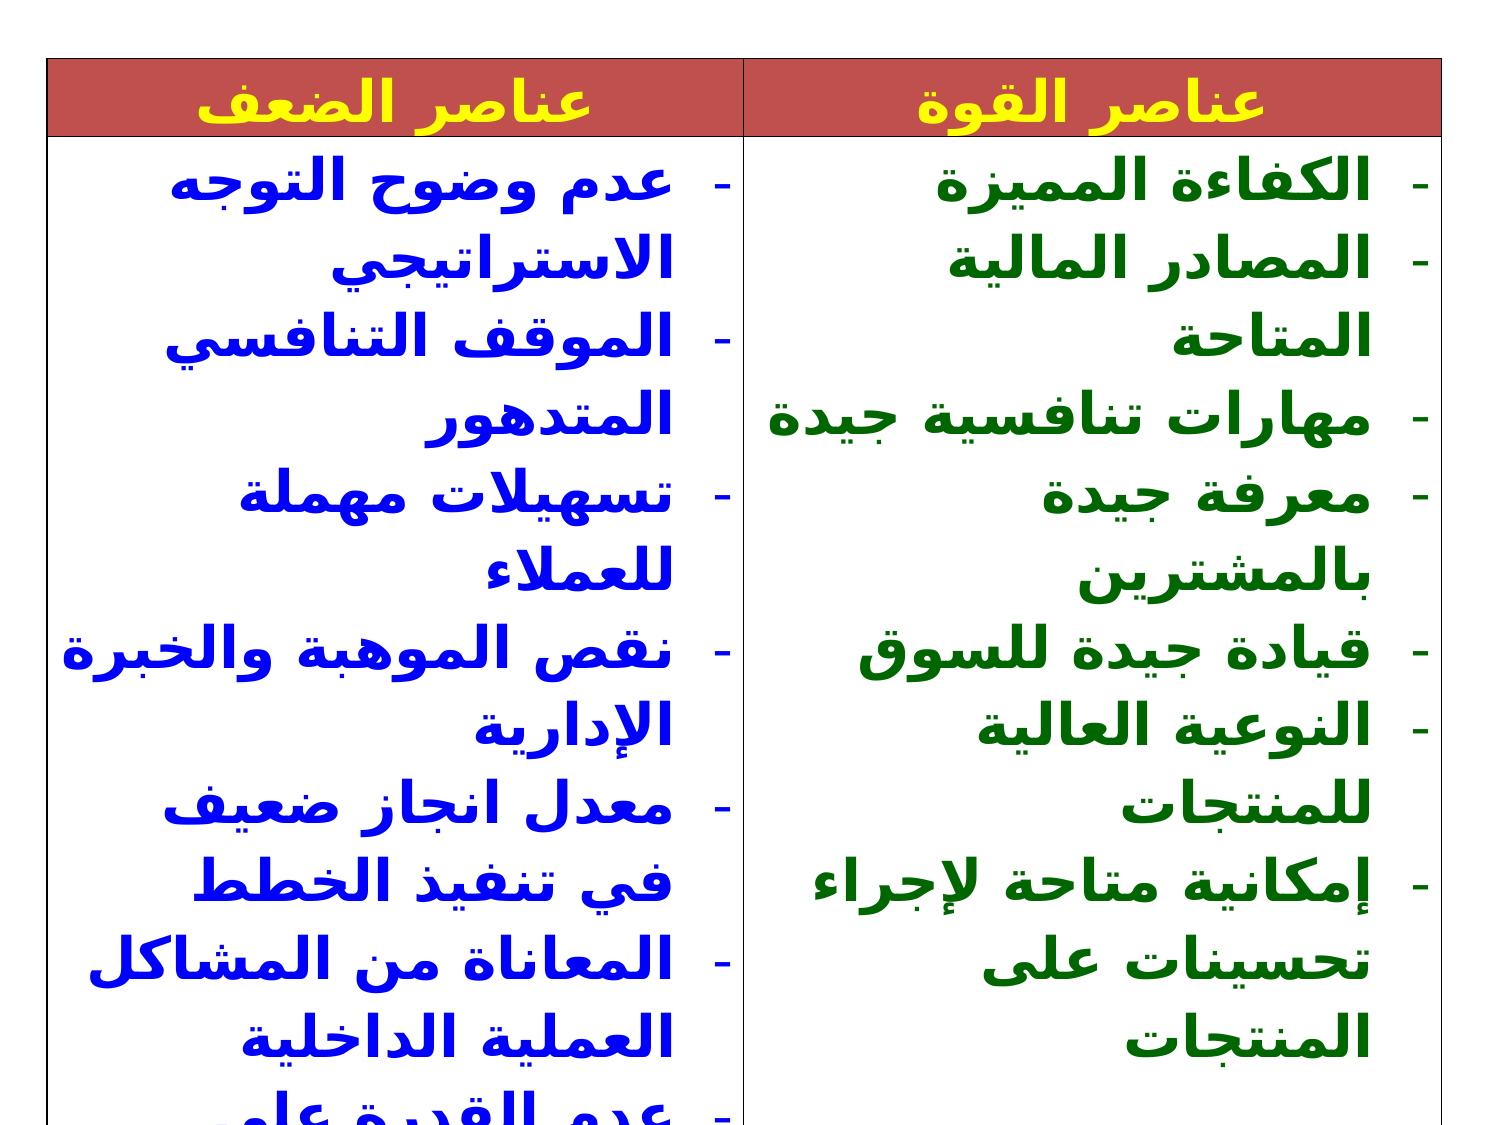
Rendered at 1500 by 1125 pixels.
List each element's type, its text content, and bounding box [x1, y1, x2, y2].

table_header عناصر القوة [744, 59, 1441, 136]
table_cell عدم وضوح التوجه الاستراتيجي الموقف التنافسي المتدهور تسهيلات مهملة للعملاء نقص الموهبة والخبرة الإدارية معدل انجاز ضعيف في تنفيذ الخطط المعاناة من المشاكل العملية الداخلية عدم القدرة على تحويل المتغيرات الضرورية في الإستراتيجية [48, 137, 743, 1125]
table_cell الكفاءة المميزة المصادر المالية المتاحة مهارات تنافسية جيدة معرفة جيدة بالمشترين قيادة جيدة للسوق النوعية العالية للمنتجات إمكانية متاحة لإجراء تحسينات على المنتجات [744, 137, 1441, 1125]
table_header عناصر الضعف [48, 59, 743, 136]
